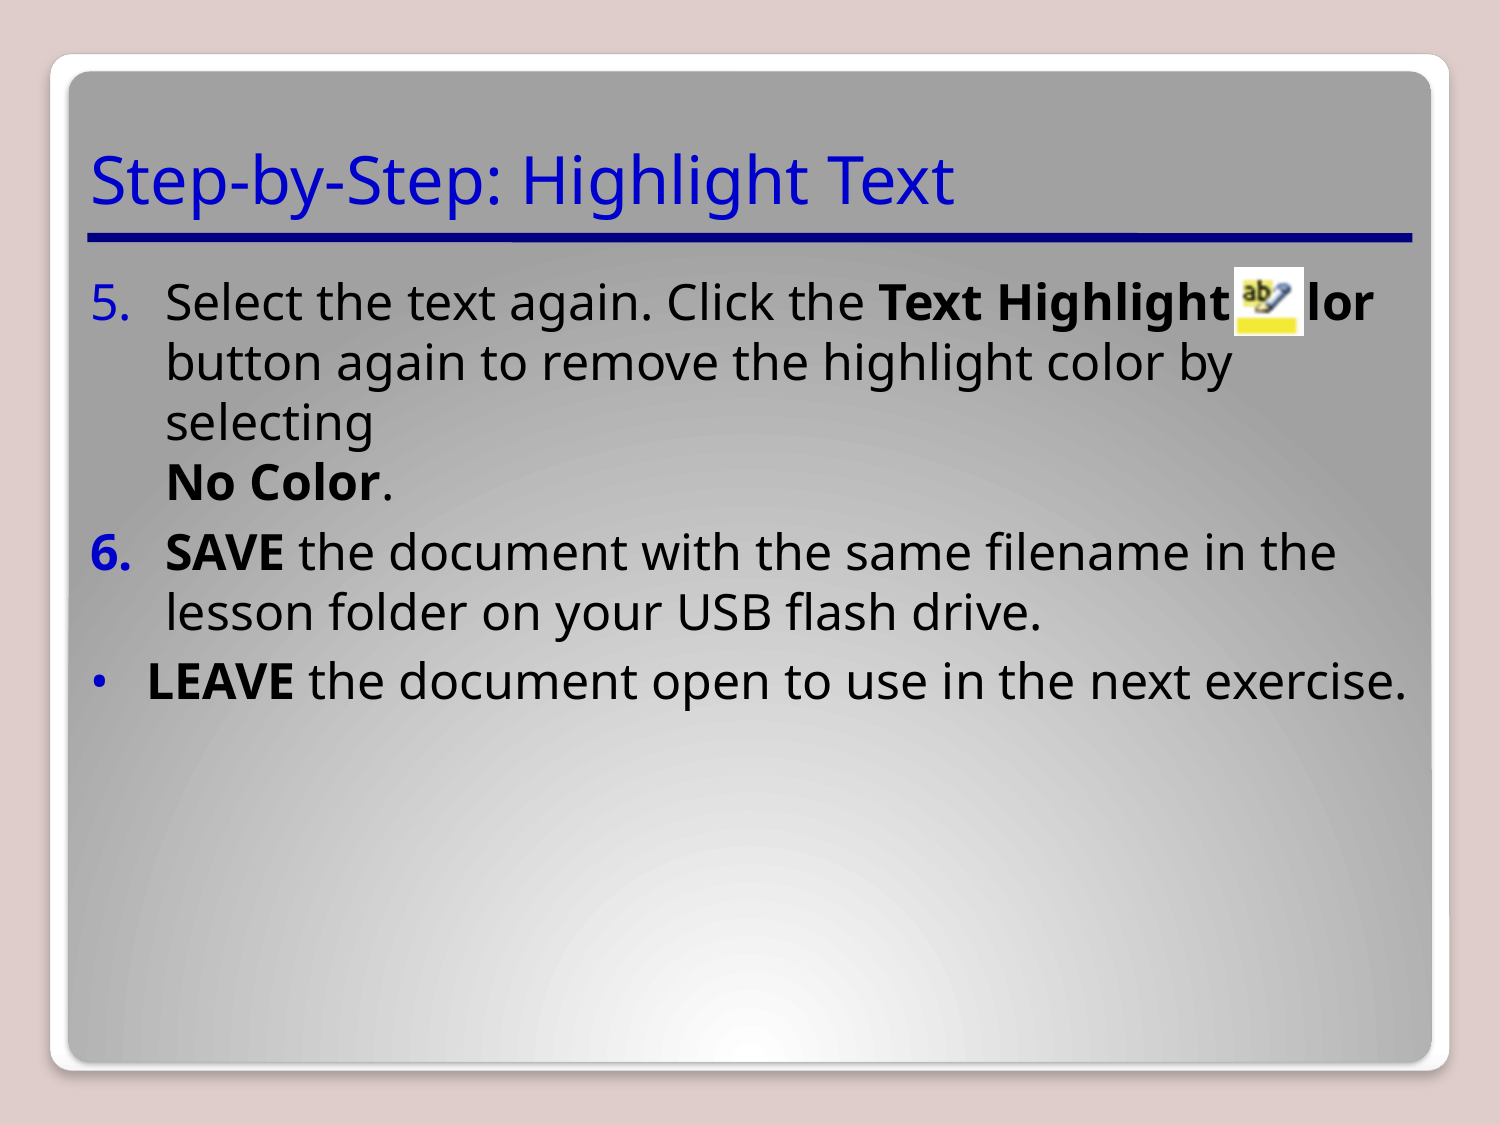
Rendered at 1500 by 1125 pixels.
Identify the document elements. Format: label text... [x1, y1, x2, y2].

list Select the text again. Click the Text Highlight Color button again to remove the highlight color by selecting No Color. SAVE the document with the same filename in the lesson folder on your USB flash drive. LEAVE the document open to use in the next exercise. [74, 262, 1426, 1063]
picture [1233, 266, 1305, 336]
title Step-by-Step: Highlight Text [74, 74, 1426, 226]
